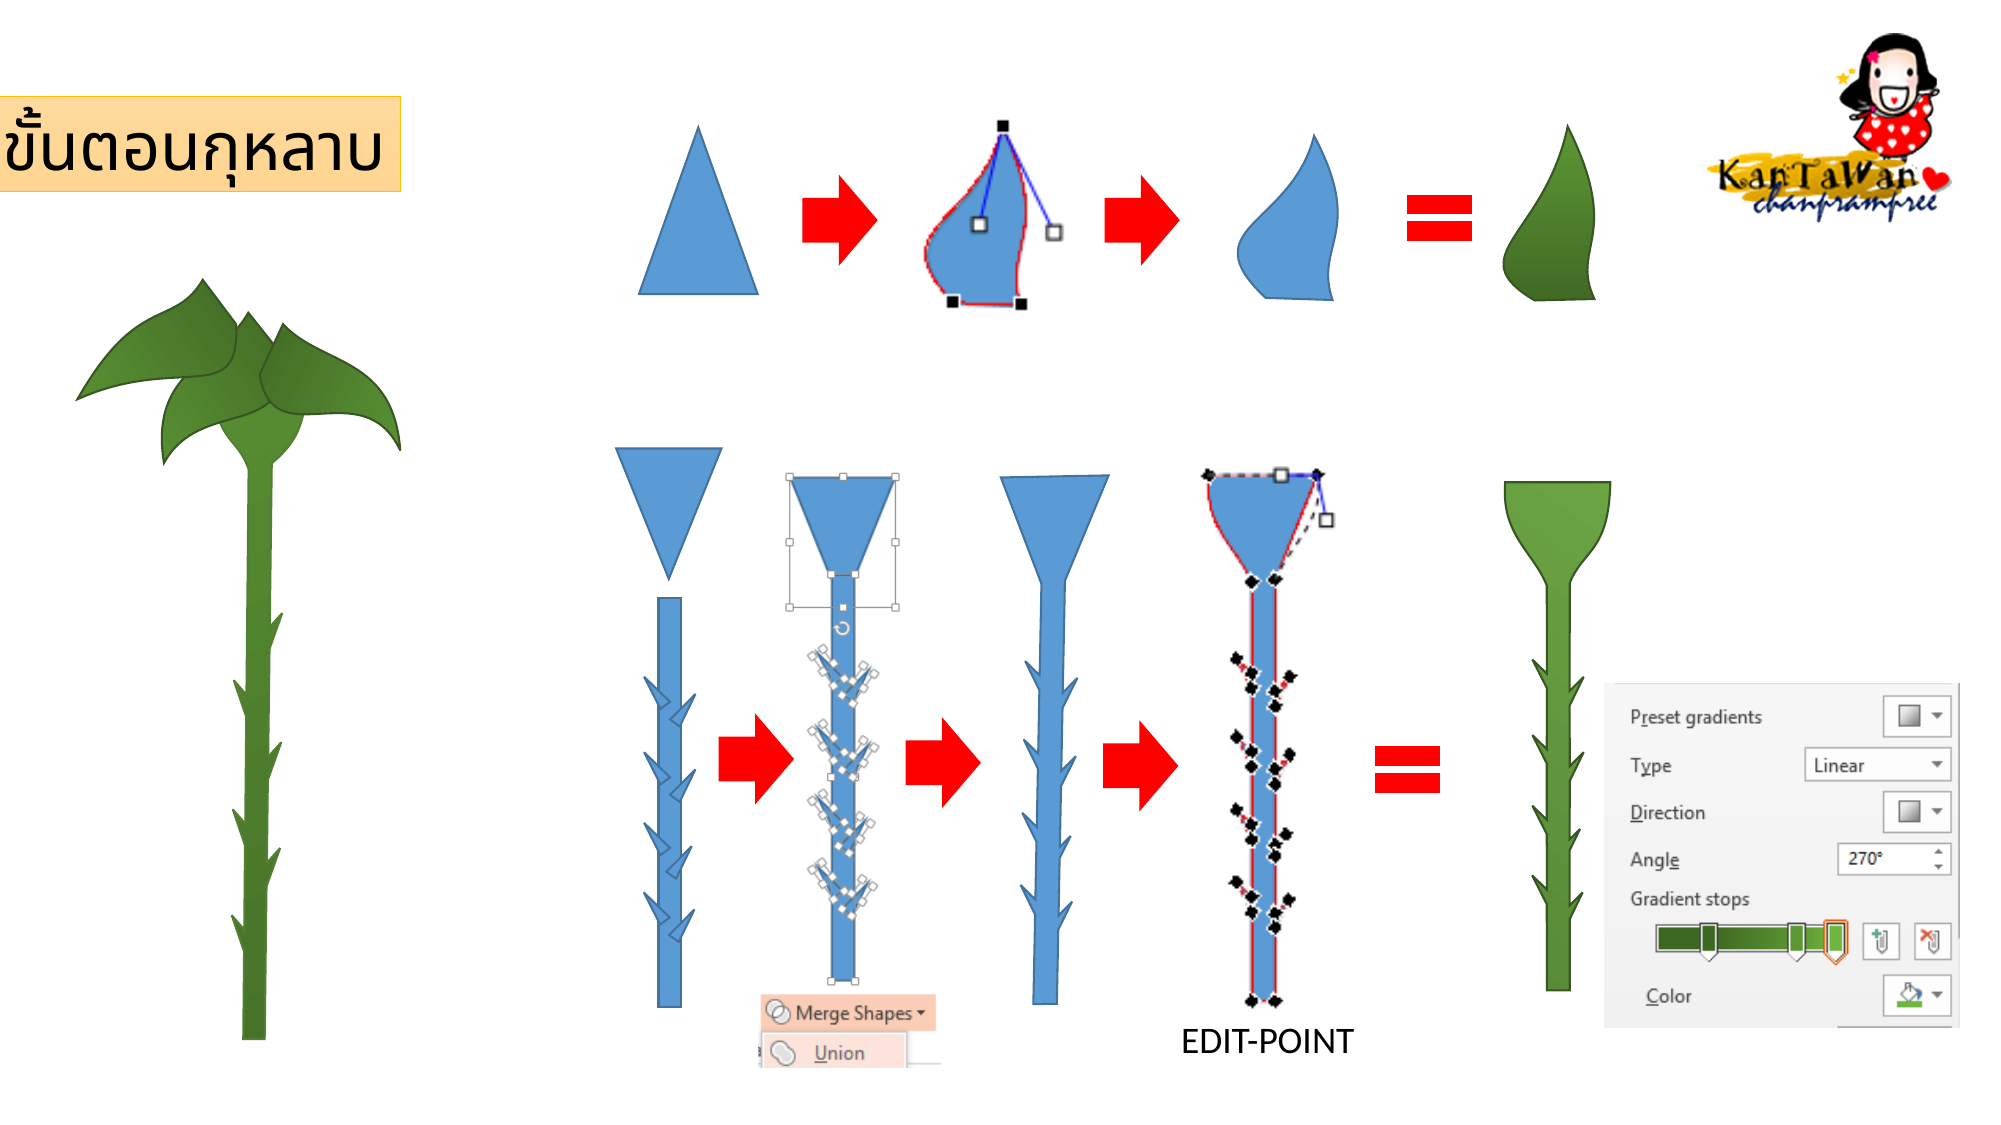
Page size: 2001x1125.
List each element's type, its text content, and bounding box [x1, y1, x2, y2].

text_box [71, 320, 463, 992]
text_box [638, 89, 1595, 322]
text_box ขั้นตอนกุหลาบ [0, 96, 401, 192]
picture [1696, 10, 1960, 224]
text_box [616, 442, 1960, 1070]
